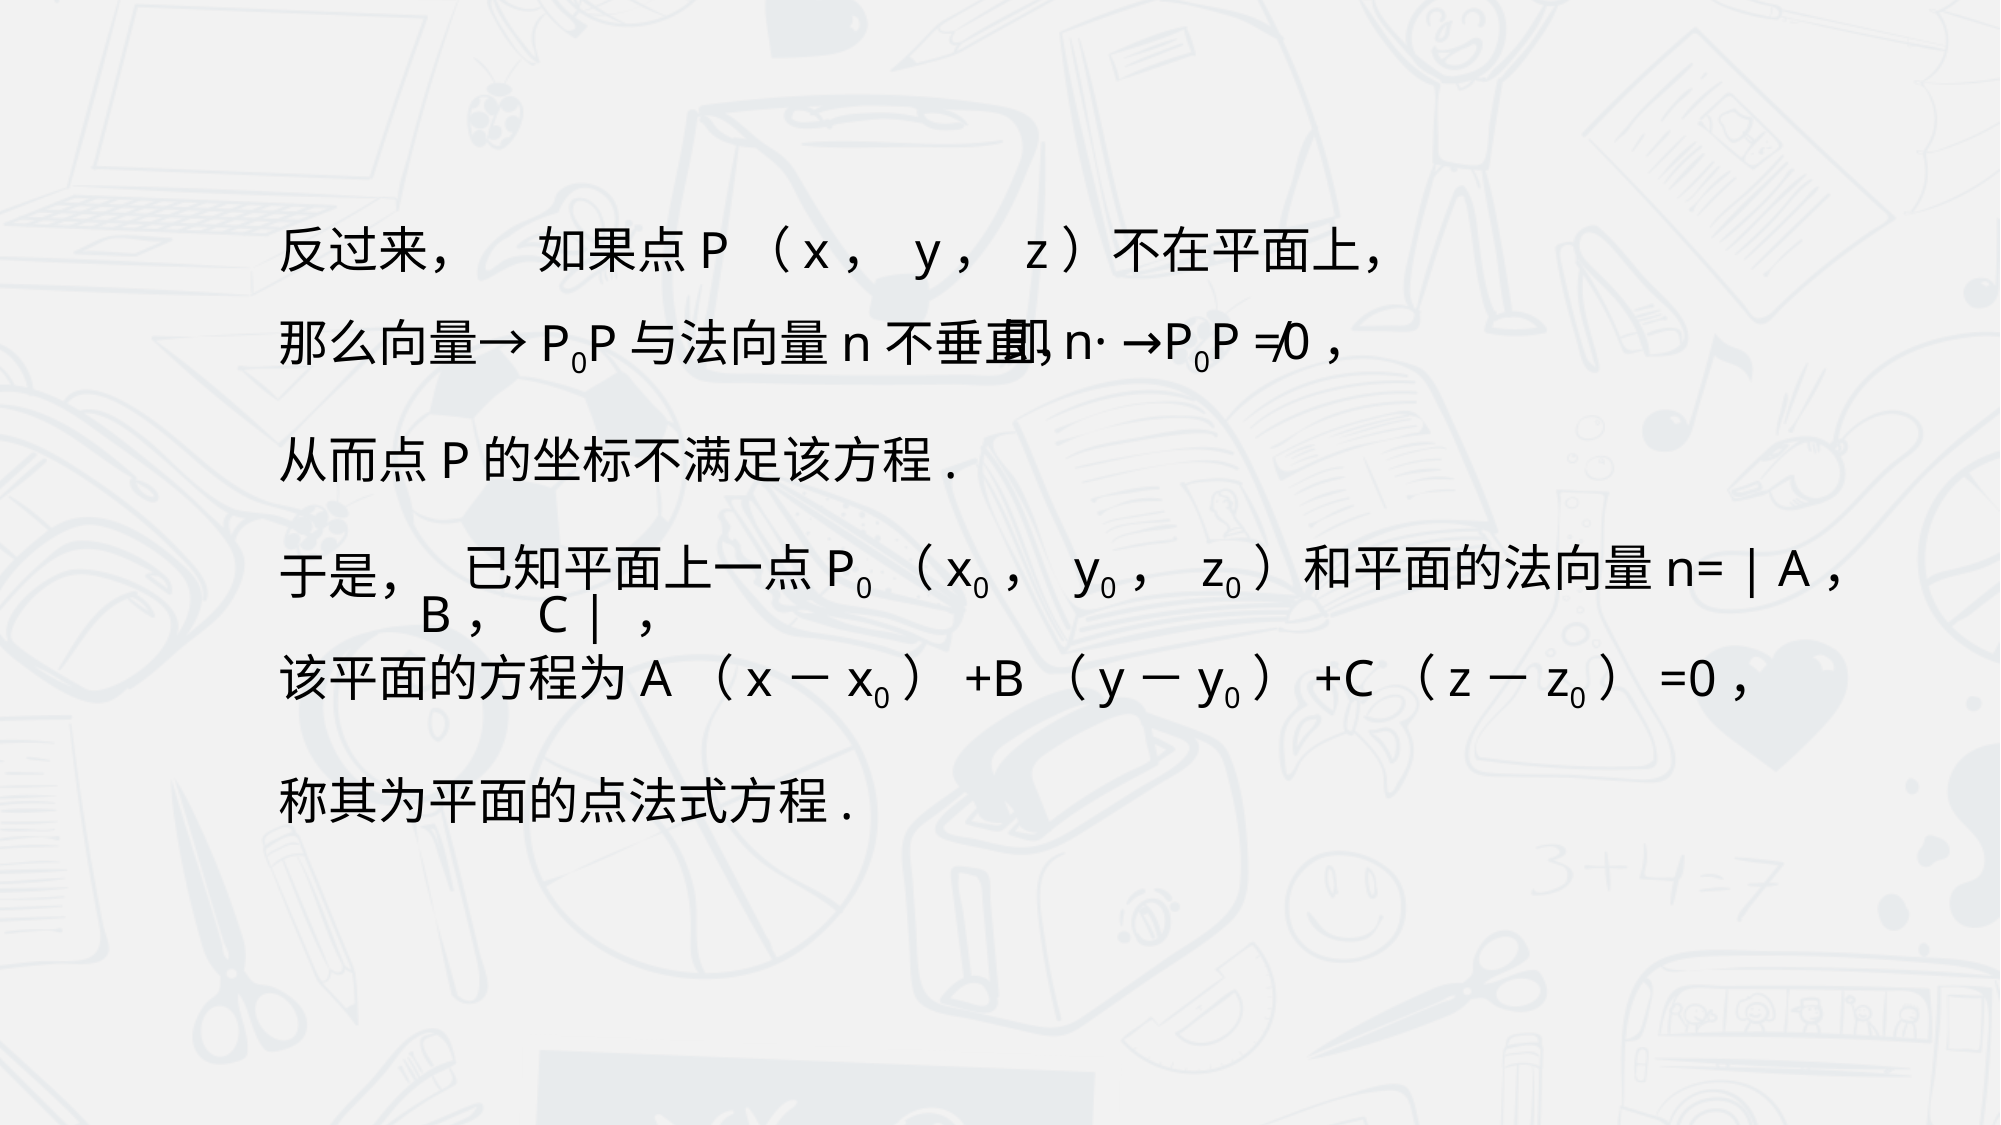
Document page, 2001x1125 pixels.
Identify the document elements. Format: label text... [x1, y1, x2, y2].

text_box 于是， [220, 559, 405, 612]
text_box 称其为平面的点法式方程. [220, 784, 1815, 837]
text_box 如果点P（x， y， z）不在平面上， [478, 233, 2000, 287]
text_box 从而点P的坐标不满足该方程. [220, 443, 1815, 496]
text_box 那么向量→P0P与法向量n不垂直， [220, 334, 1815, 387]
text_box 已知平面上一点P0（x0， y0， z0）和平面的法向量n= | A， B， C | ， [405, 559, 2000, 650]
text_box 反过来， [220, 233, 478, 286]
text_box 即n· →P0P ≠0， [943, 332, 2000, 386]
text_box 该平面的方程为A（x－x0）+B（y－y0）+C（z－z0）=0， [220, 669, 1815, 723]
